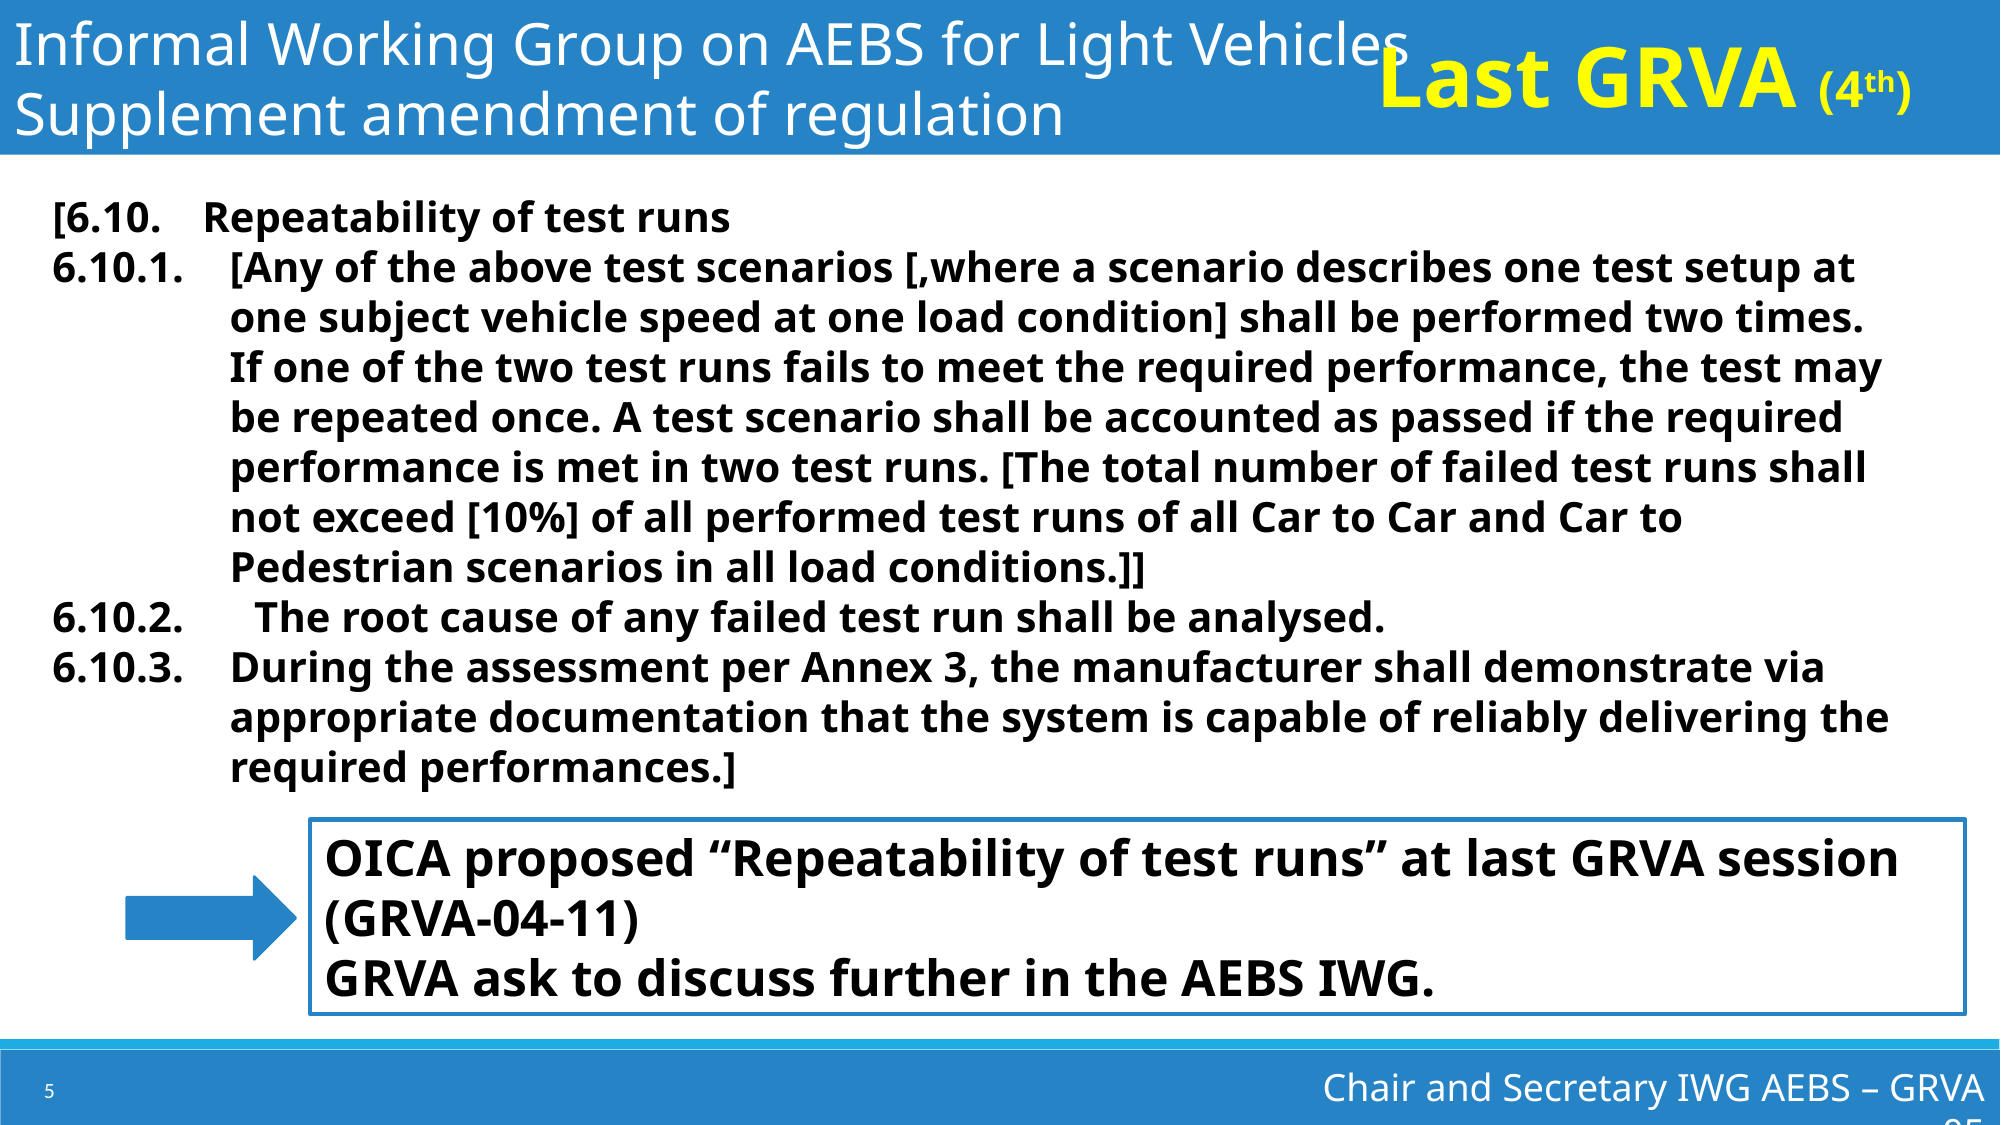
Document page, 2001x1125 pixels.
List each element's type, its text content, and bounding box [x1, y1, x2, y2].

text_box Informal Working Group on AEBS for Light Vehicles Supplement amendment of regulation [0, 0, 2000, 155]
text_box Last GRVA (4th) [1324, 16, 1966, 132]
text_box [6.10. Repeatability of test runs 6.10.1. [Any of the above test scenarios [,where a scenario describes one test setup at one subject vehicle speed at one load condition] shall be performed two times. If one of the two test runs fails to meet the required performance, the test may be repeated once. A test scenario shall be accounted as passed if the required performance is met in two test runs. [The total number of failed test runs shall not exceed [10%] of all performed test runs of all Car to Car and Car to Pedestrian scenarios in all load conditions.]] 6.10.2. The root cause of any failed test run shall be analysed. 6.10.3. During the assessment per Annex 3, the manufacturer shall demonstrate via appropriate documentation that the system is capable of reliably delivering the required performances.] [37, 183, 1923, 799]
text_box Chair and Secretary IWG AEBS – GRVA 05 [1263, 1056, 2000, 1125]
text_box [125, 875, 297, 961]
slide_number 5 [0, 1059, 70, 1120]
text_box OICA proposed “Repeatability of test runs” at last GRVA session (GRVA-04-11) GRVA ask to discuss further in the AEBS IWG. [310, 819, 1966, 1015]
